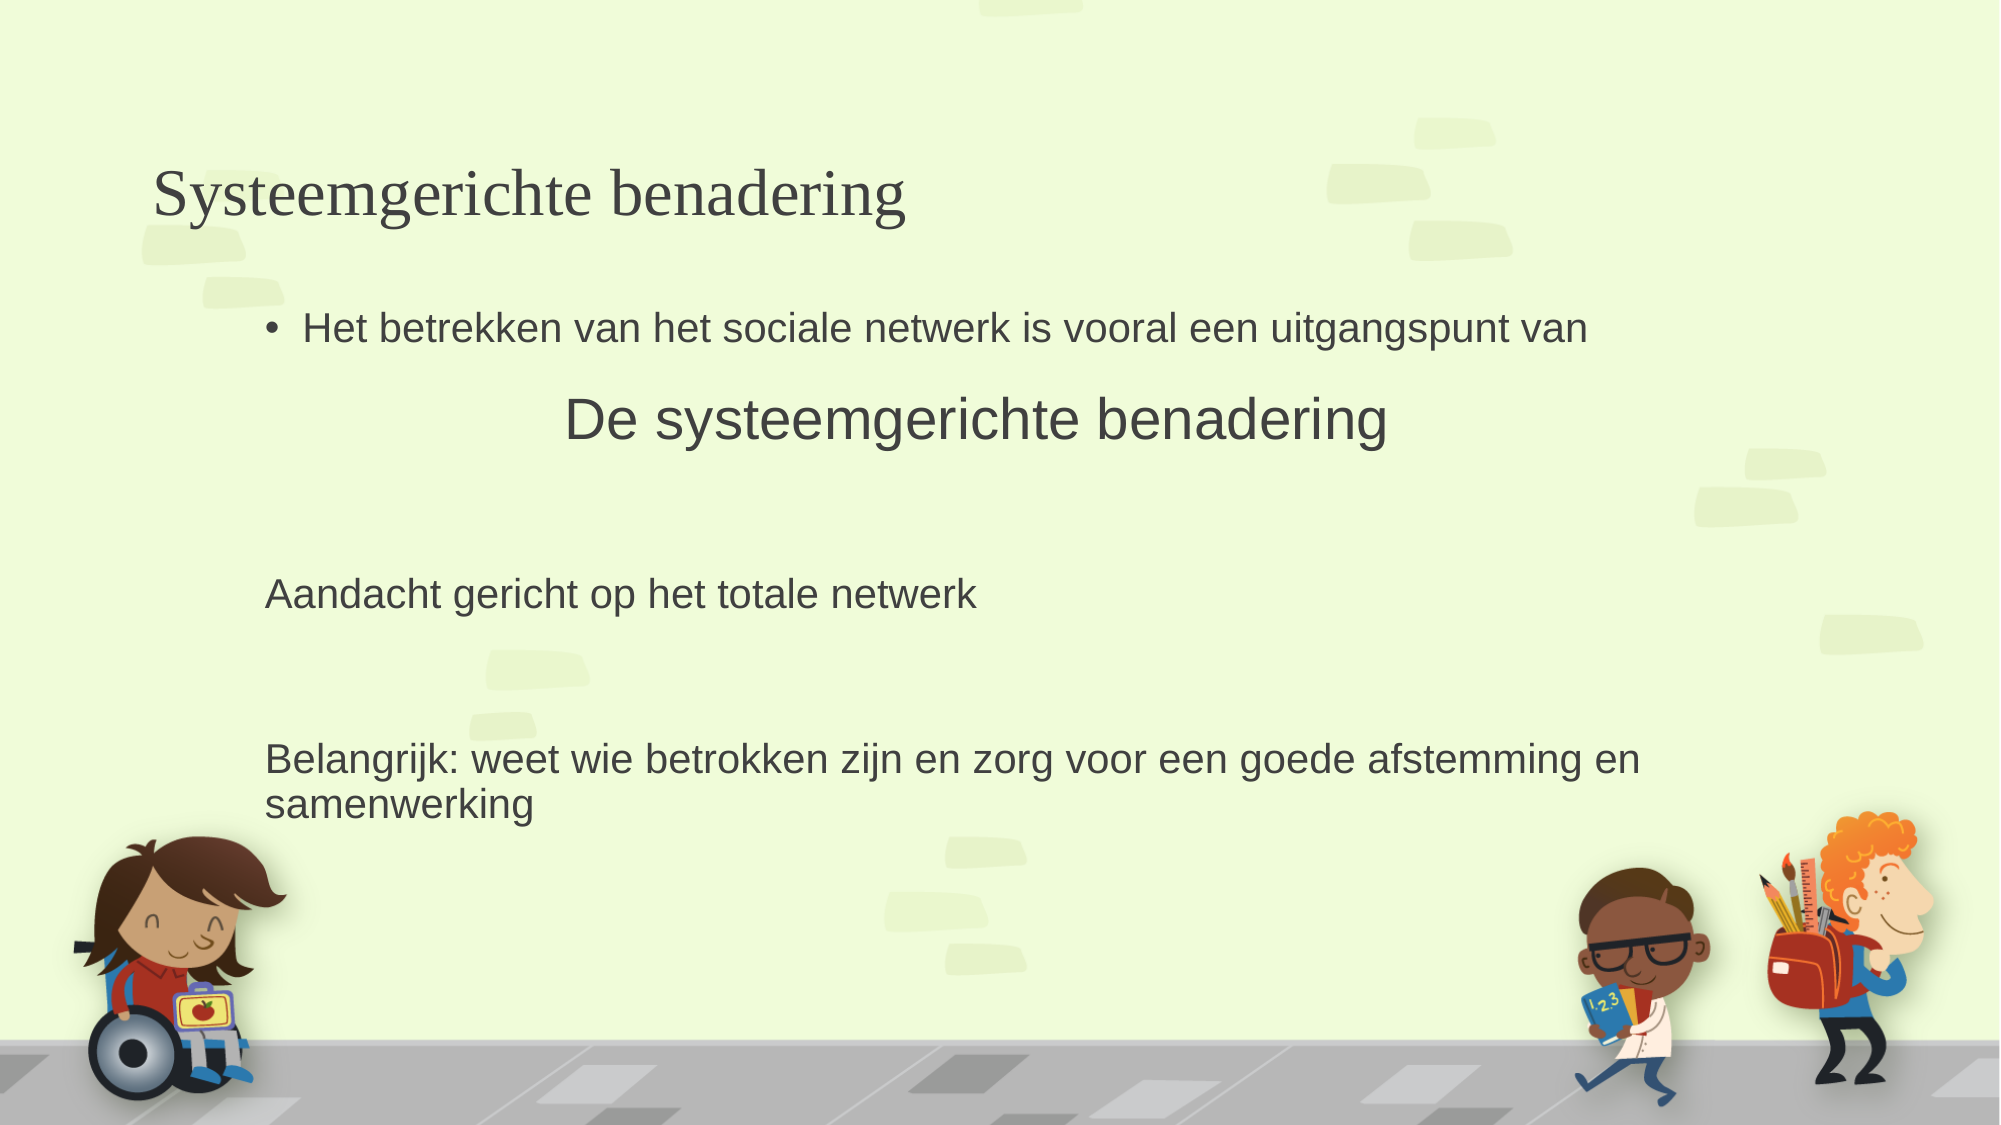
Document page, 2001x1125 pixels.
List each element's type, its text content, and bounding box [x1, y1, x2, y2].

picture [0, 0, 2000, 1125]
title Systeemgerichte benadering [137, 59, 1750, 238]
list Het betrekken van het sociale netwerk is vooral een uitgangspunt van De systeemgerichte benadering Aandacht gericht op het totale netwerk Belangrijk: weet wie betrokken zijn en zorg voor een goede afstemming en samenwerking [249, 299, 1750, 870]
